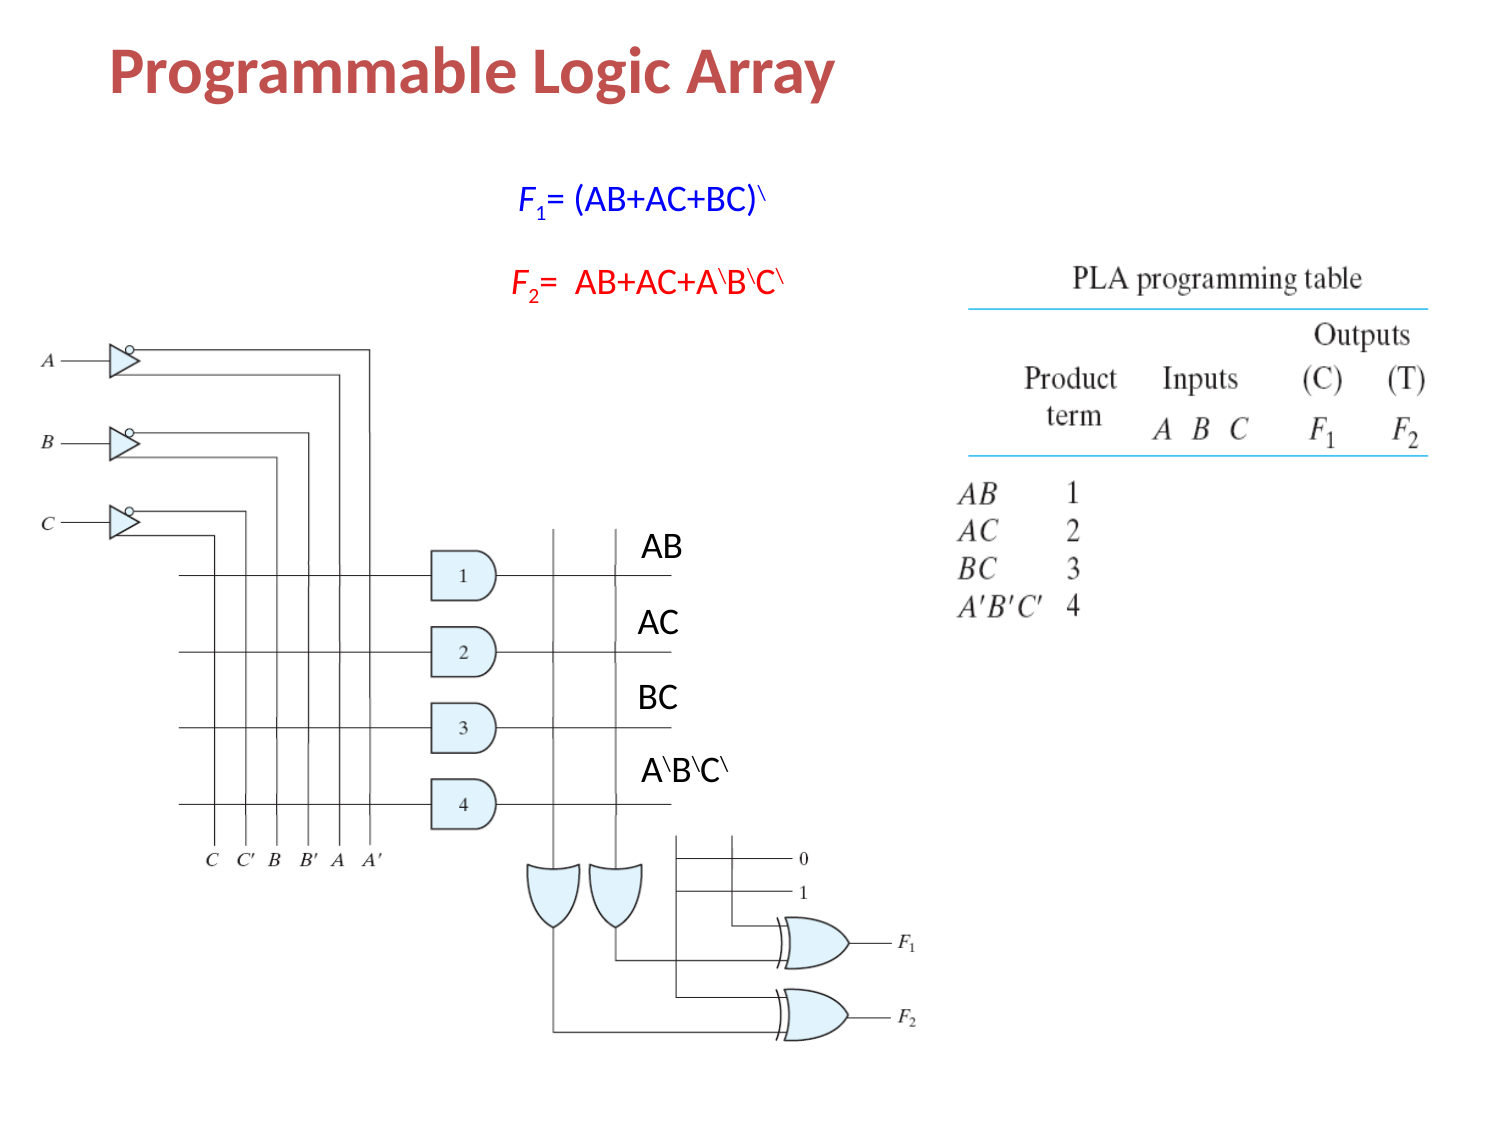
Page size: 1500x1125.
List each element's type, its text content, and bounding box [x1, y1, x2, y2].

text_box F2= AB+AC+A\B\C\ [496, 249, 800, 316]
picture [944, 255, 1448, 659]
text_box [37, 337, 924, 1045]
text_box Programmable Logic Array [94, 31, 1075, 109]
text_box F1= (AB+AC+BC)\ [503, 166, 782, 233]
